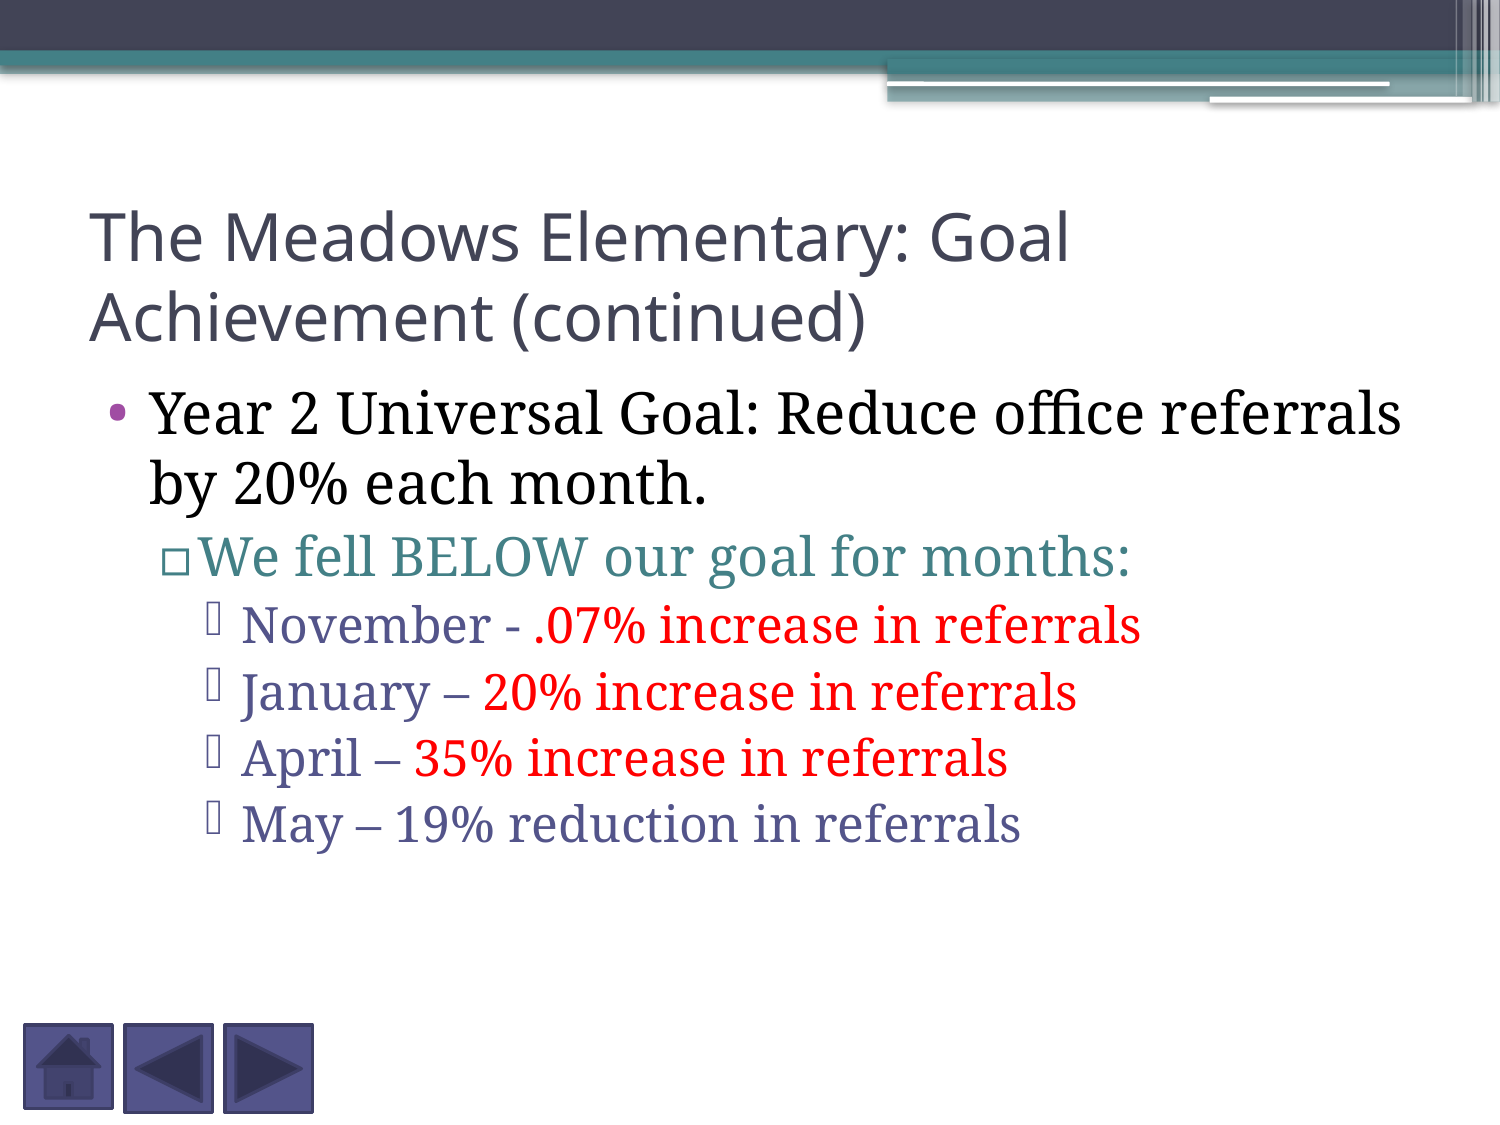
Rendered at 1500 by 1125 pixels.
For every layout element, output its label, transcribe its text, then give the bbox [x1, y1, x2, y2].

text_box [123, 1023, 214, 1114]
list Year 2 Universal Goal: Reduce office referrals by 20% each month. We fell BELOW our goal for months: November - .07% increase in referrals January – 20% increase in referrals April – 35% increase in referrals May – 19% reduction in referrals [75, 368, 1425, 1079]
text_box [223, 1023, 314, 1114]
text_box [23, 1023, 114, 1110]
title The Meadows Elementary: Goal Achievement (continued) [75, 187, 1425, 363]
